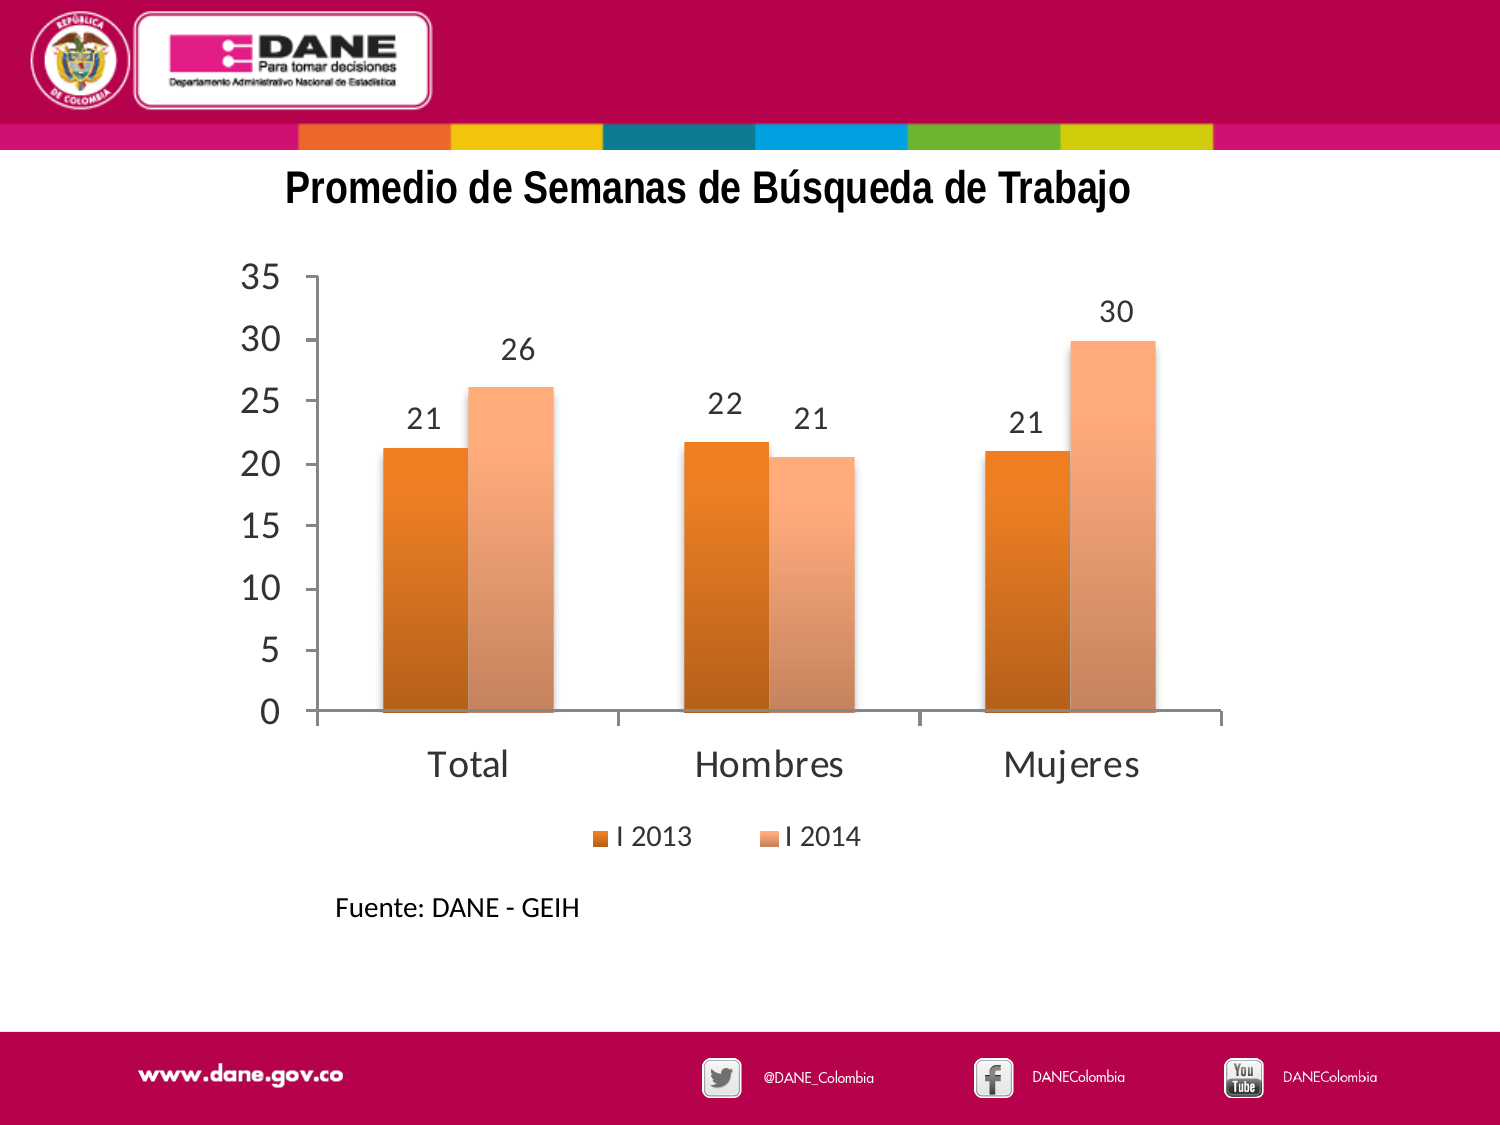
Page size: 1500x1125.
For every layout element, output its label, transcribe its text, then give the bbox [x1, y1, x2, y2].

picture [974, 1058, 1125, 1098]
picture [0, 0, 1500, 150]
picture [124, 1054, 361, 1100]
picture [194, 219, 1239, 892]
text_box Fuente: DANE - GEIH [320, 899, 595, 932]
text_box Promedio de Semanas de Búsqueda de Trabajo [183, 149, 1235, 220]
picture [702, 1058, 874, 1098]
picture [1224, 1058, 1377, 1098]
